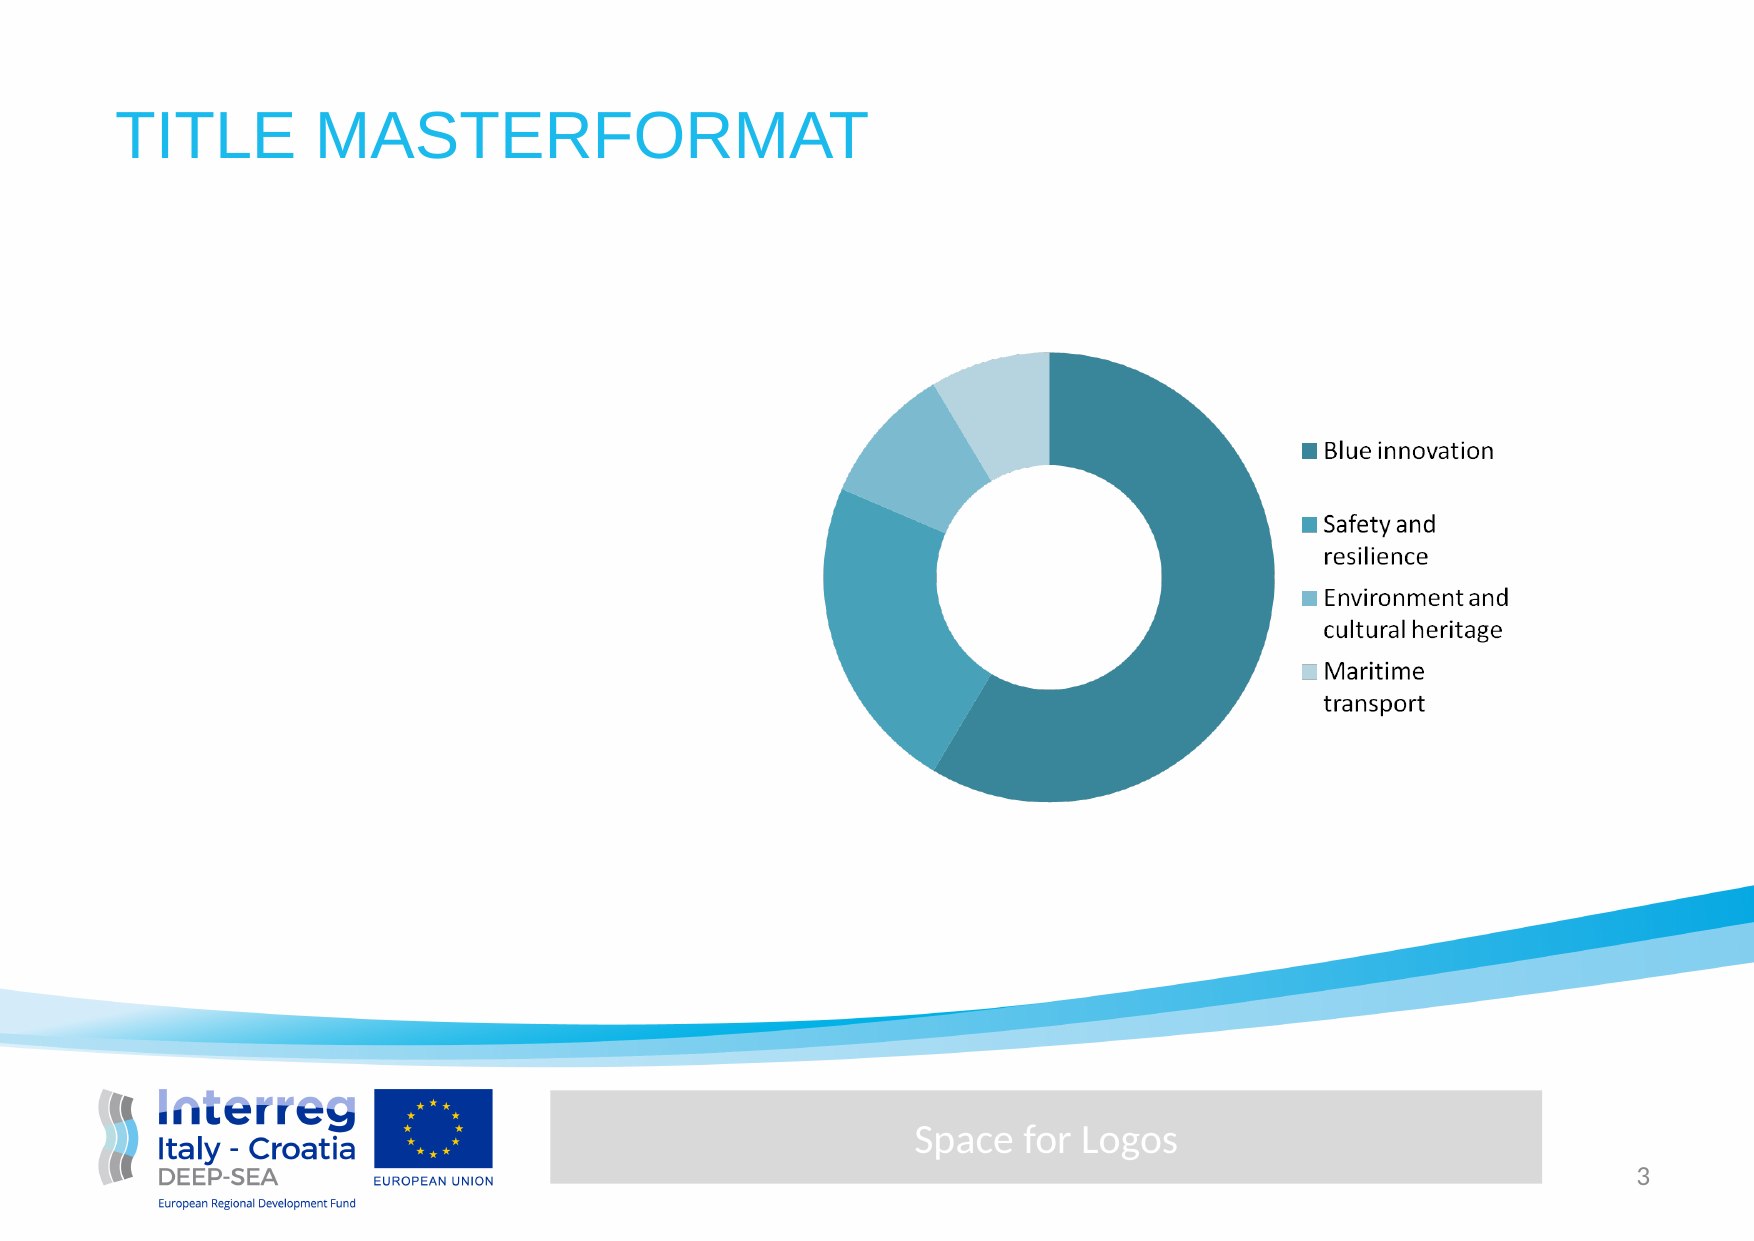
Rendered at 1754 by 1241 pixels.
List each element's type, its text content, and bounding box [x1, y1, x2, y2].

text_box Space for Logos [549, 1089, 1543, 1185]
text_box TITLE MASTERFORMAT [97, 83, 1656, 181]
slide_number 3 [1607, 1141, 1666, 1208]
picture [0, 0, 1754, 1241]
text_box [801, 315, 1530, 839]
